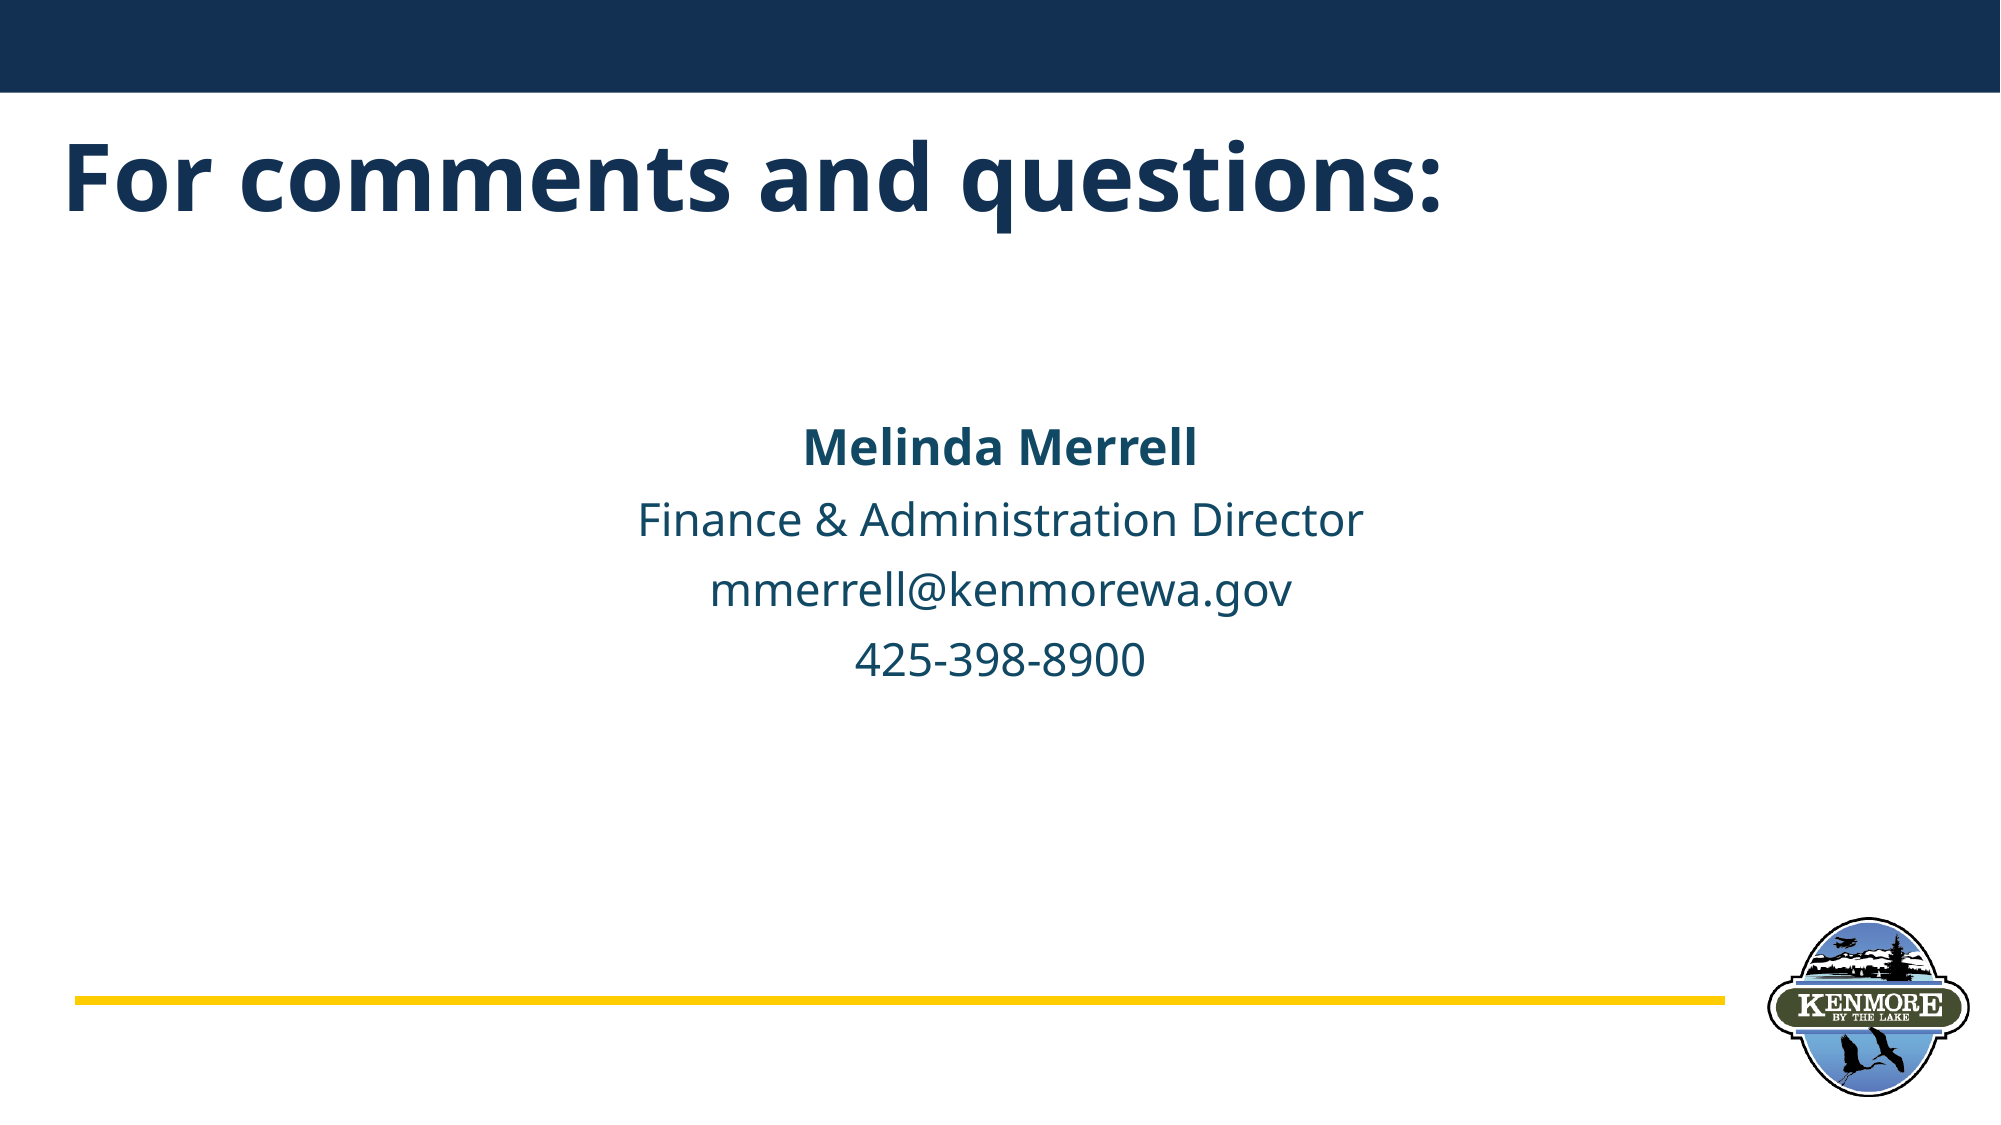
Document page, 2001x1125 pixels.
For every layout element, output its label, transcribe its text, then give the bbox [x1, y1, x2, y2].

picture [1767, 917, 1970, 1097]
subtitle Melinda Merrell Finance & Administration Director mmerrell@kenmorewa.gov 425-398-8900 [46, 414, 1956, 782]
slide_number 6 [1412, 1042, 1863, 1103]
title For comments and questions: [46, 138, 1940, 240]
text_box [0, 0, 2000, 94]
